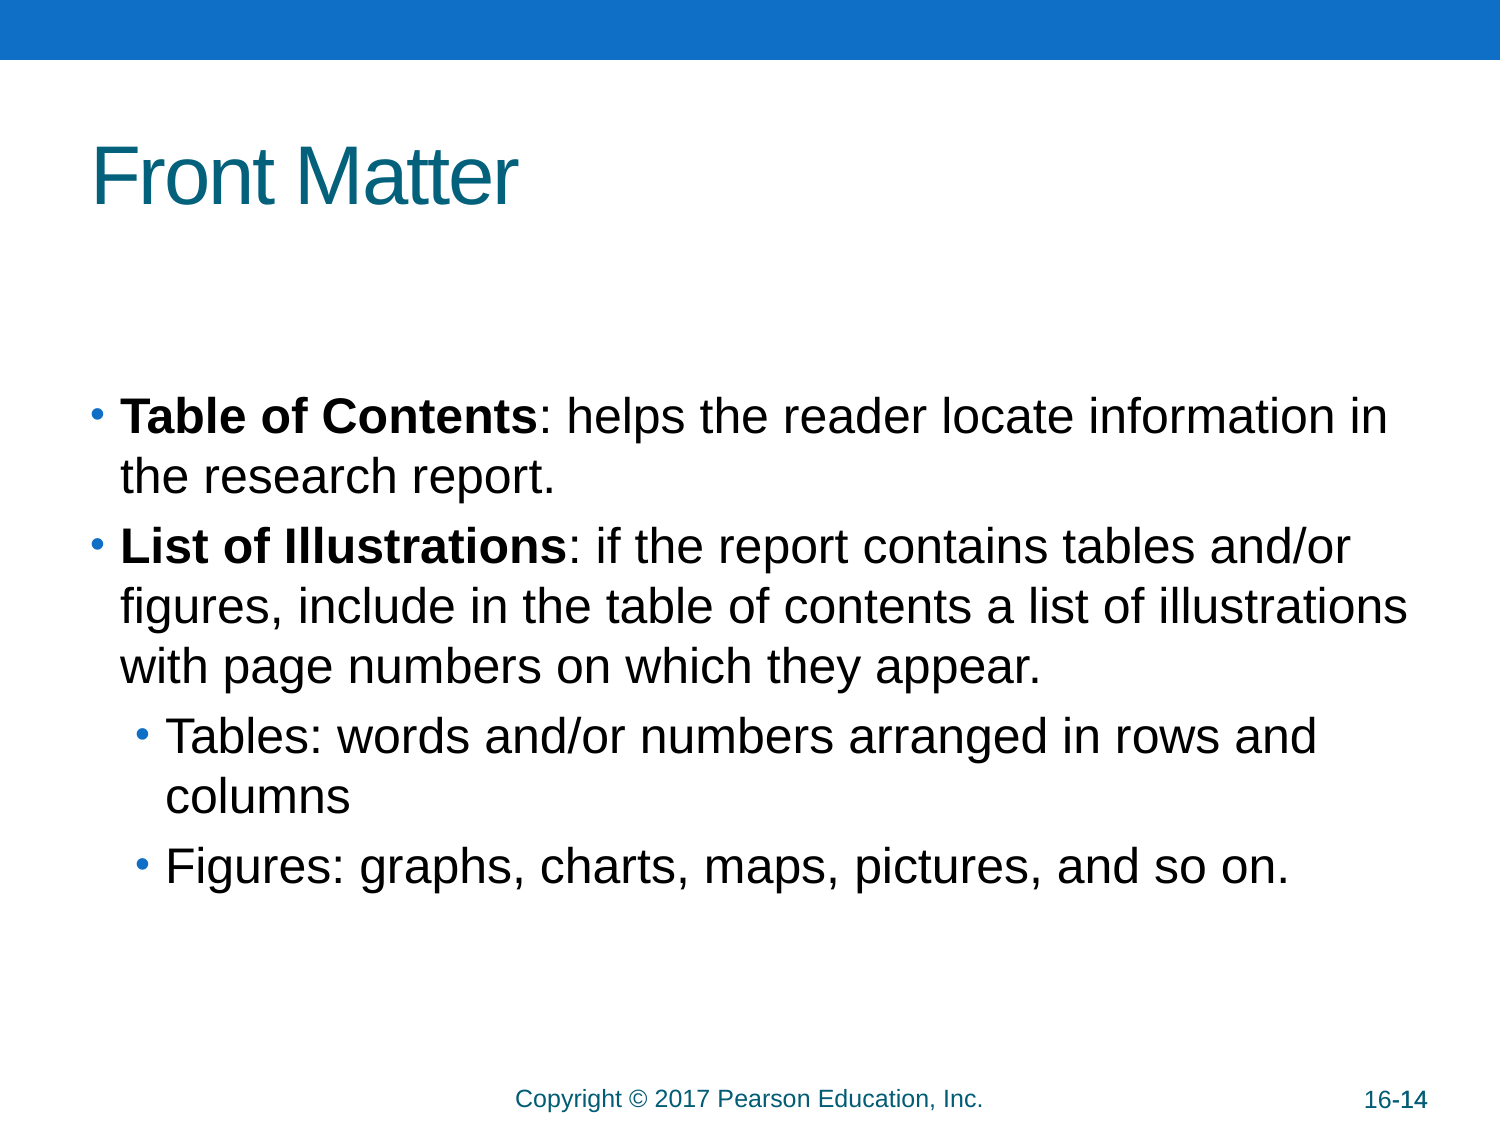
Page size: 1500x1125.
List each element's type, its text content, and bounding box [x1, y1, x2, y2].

title Front Matter [75, 90, 1425, 253]
list Table of Contents: helps the reader locate information in the research report. List of Illustrations: if the report contains tables and/or figures, include in the table of contents a list of illustrations with page numbers on which they appear. Tables: words and/or numbers arranged in rows and columns Figures: graphs, charts, maps, pictures, and so on. [75, 376, 1425, 1125]
